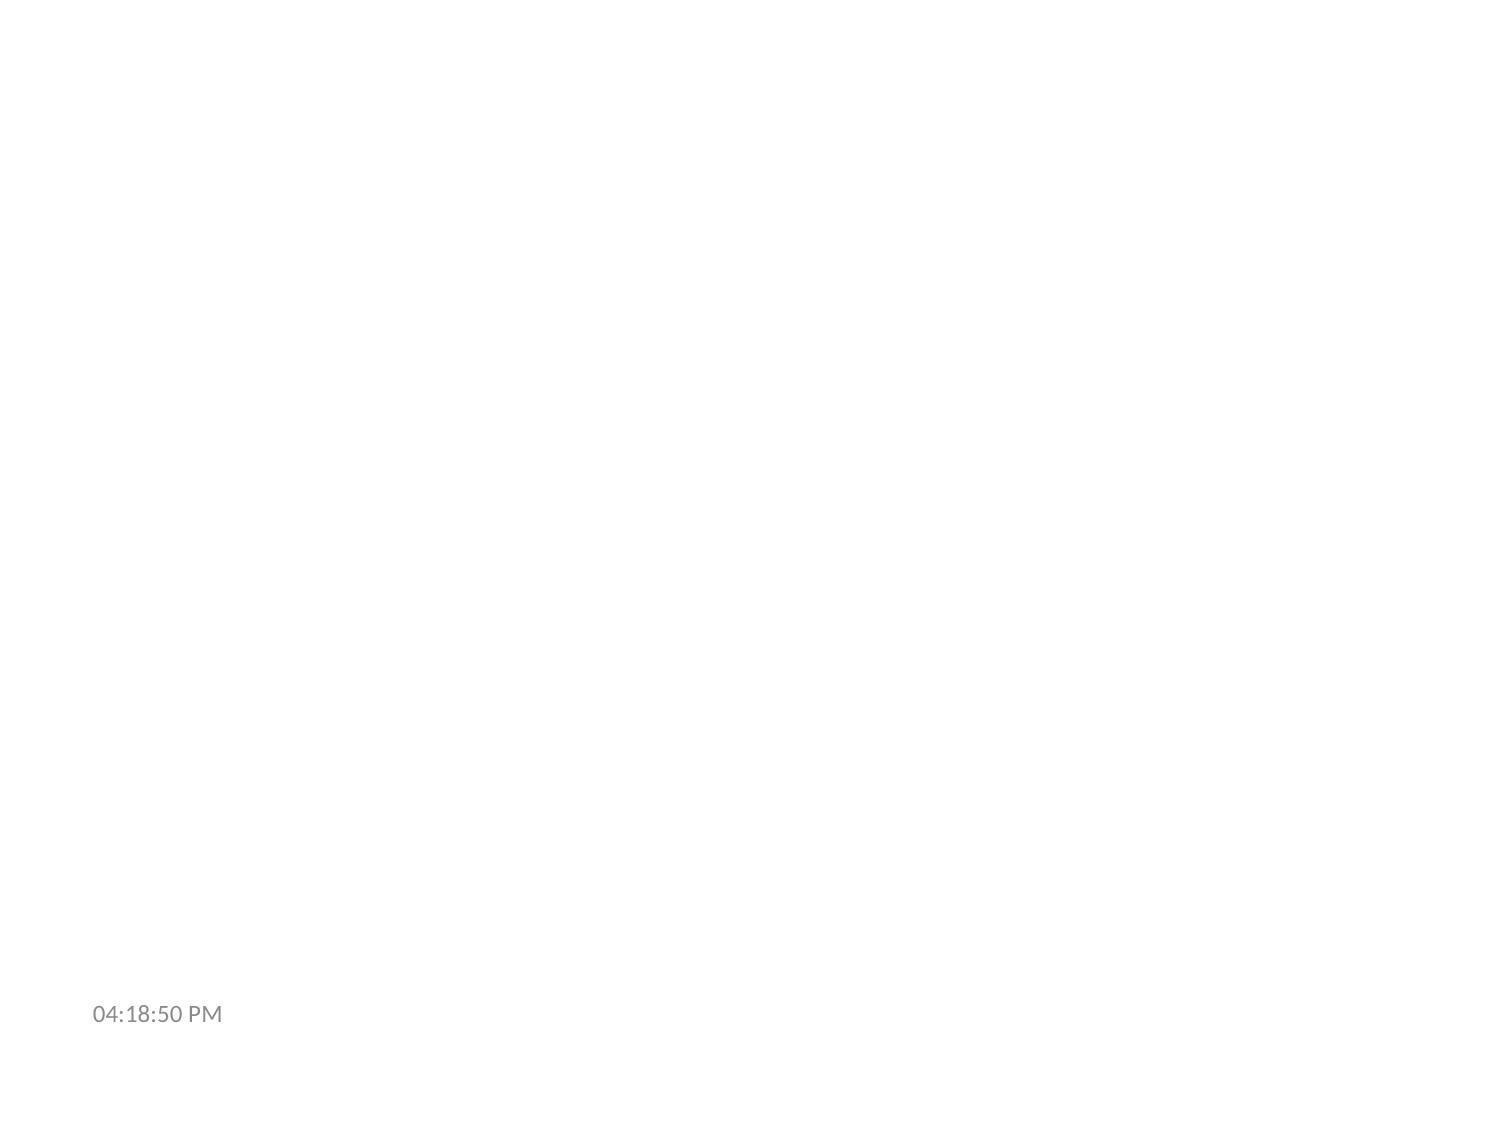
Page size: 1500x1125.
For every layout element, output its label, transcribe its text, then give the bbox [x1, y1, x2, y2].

text_box 3:35:09 PM [77, 982, 428, 1043]
